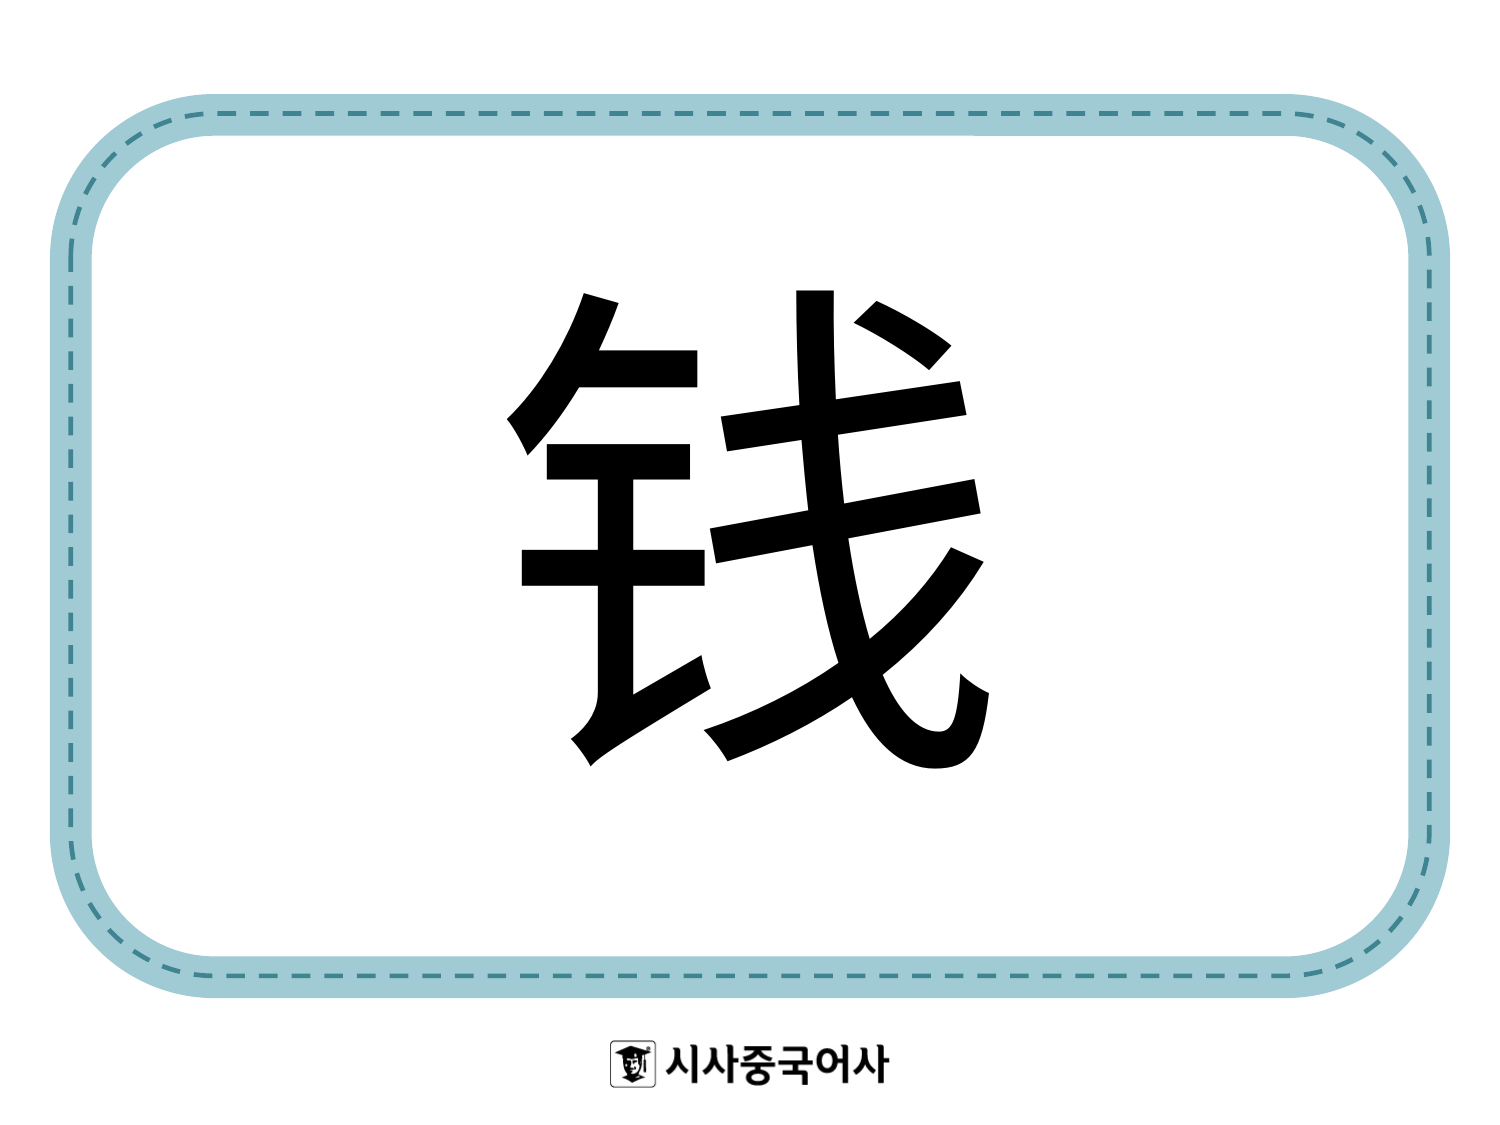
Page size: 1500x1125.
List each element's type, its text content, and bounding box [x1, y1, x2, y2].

text_box 钱 [145, 189, 1354, 853]
picture [602, 1034, 898, 1094]
